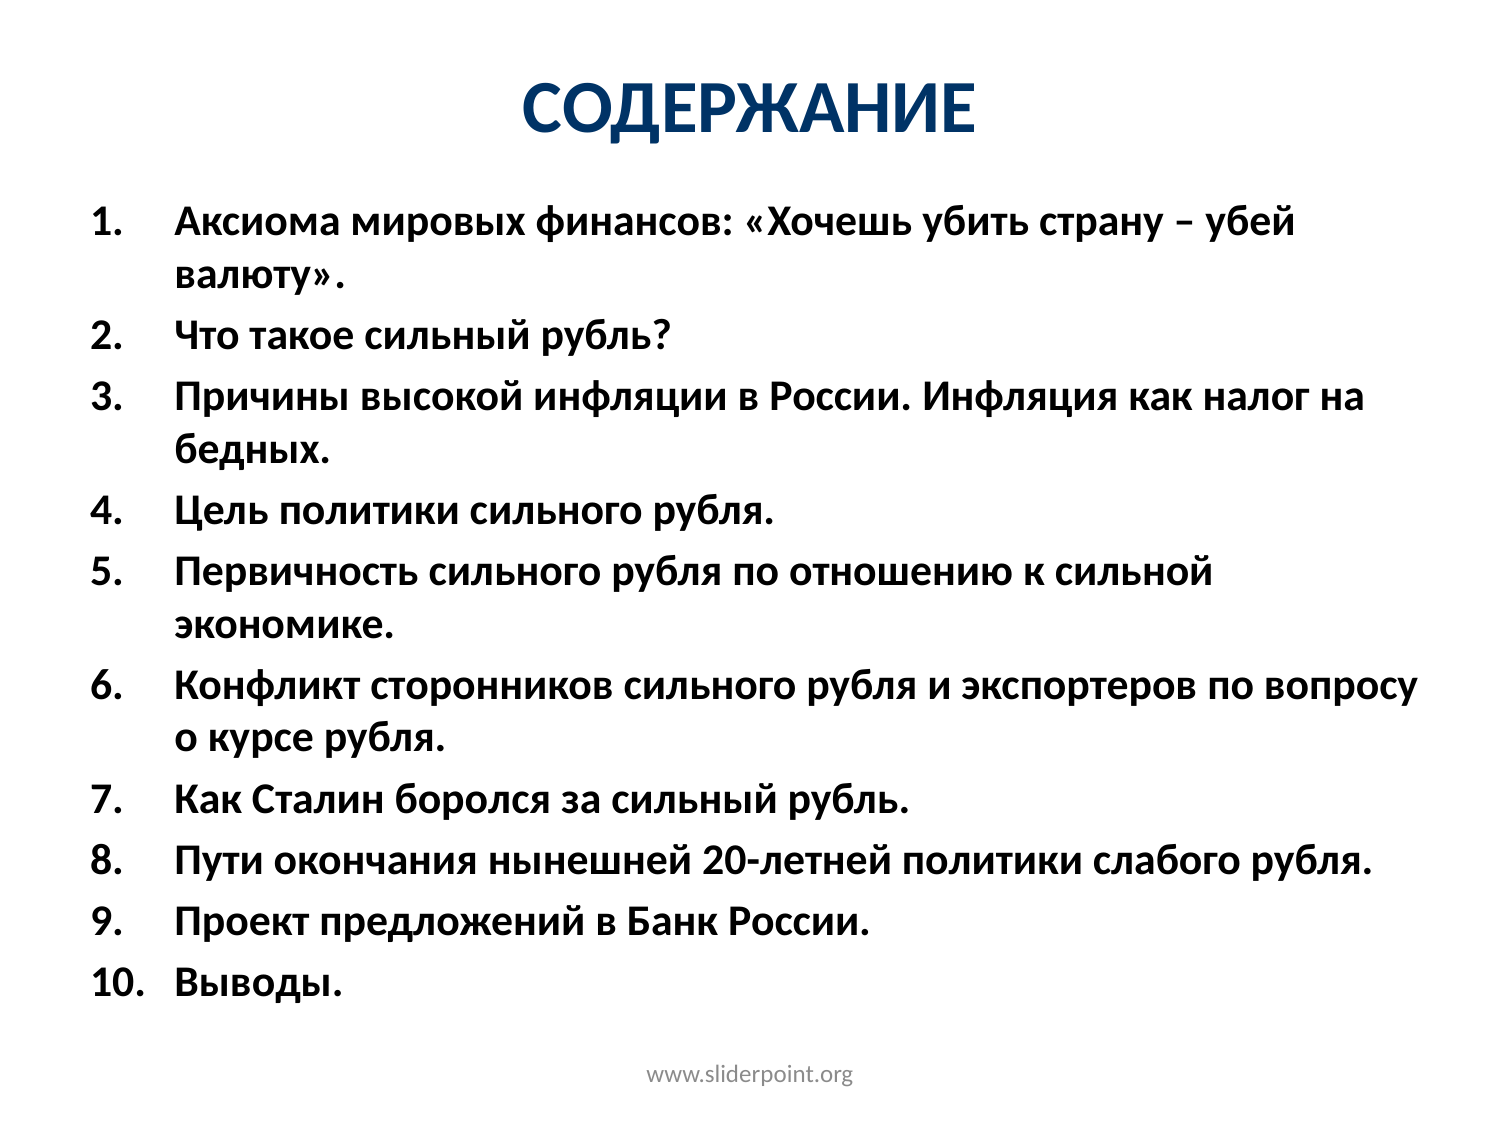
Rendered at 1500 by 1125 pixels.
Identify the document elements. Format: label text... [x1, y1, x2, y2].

title СОДЕРЖАНИЕ [75, 45, 1425, 161]
footer www.sliderpoint.org [512, 1042, 988, 1103]
list Аксиома мировых финансов: «Хочешь убить страну – убей валюту». Что такое сильный рубль? Причины высокой инфляции в России. Инфляция как налог на бедных. Цель политики сильного рубля. Первичность сильного рубля по отношению к сильной экономике. Конфликт сторонников сильного рубля и экспортеров по вопросу о курсе рубля. Как Сталин боролся за сильный рубль. Пути окончания нынешней 20-летней политики слабого рубля. Проект предложений в Банк России. Выводы. [75, 184, 1459, 1035]
